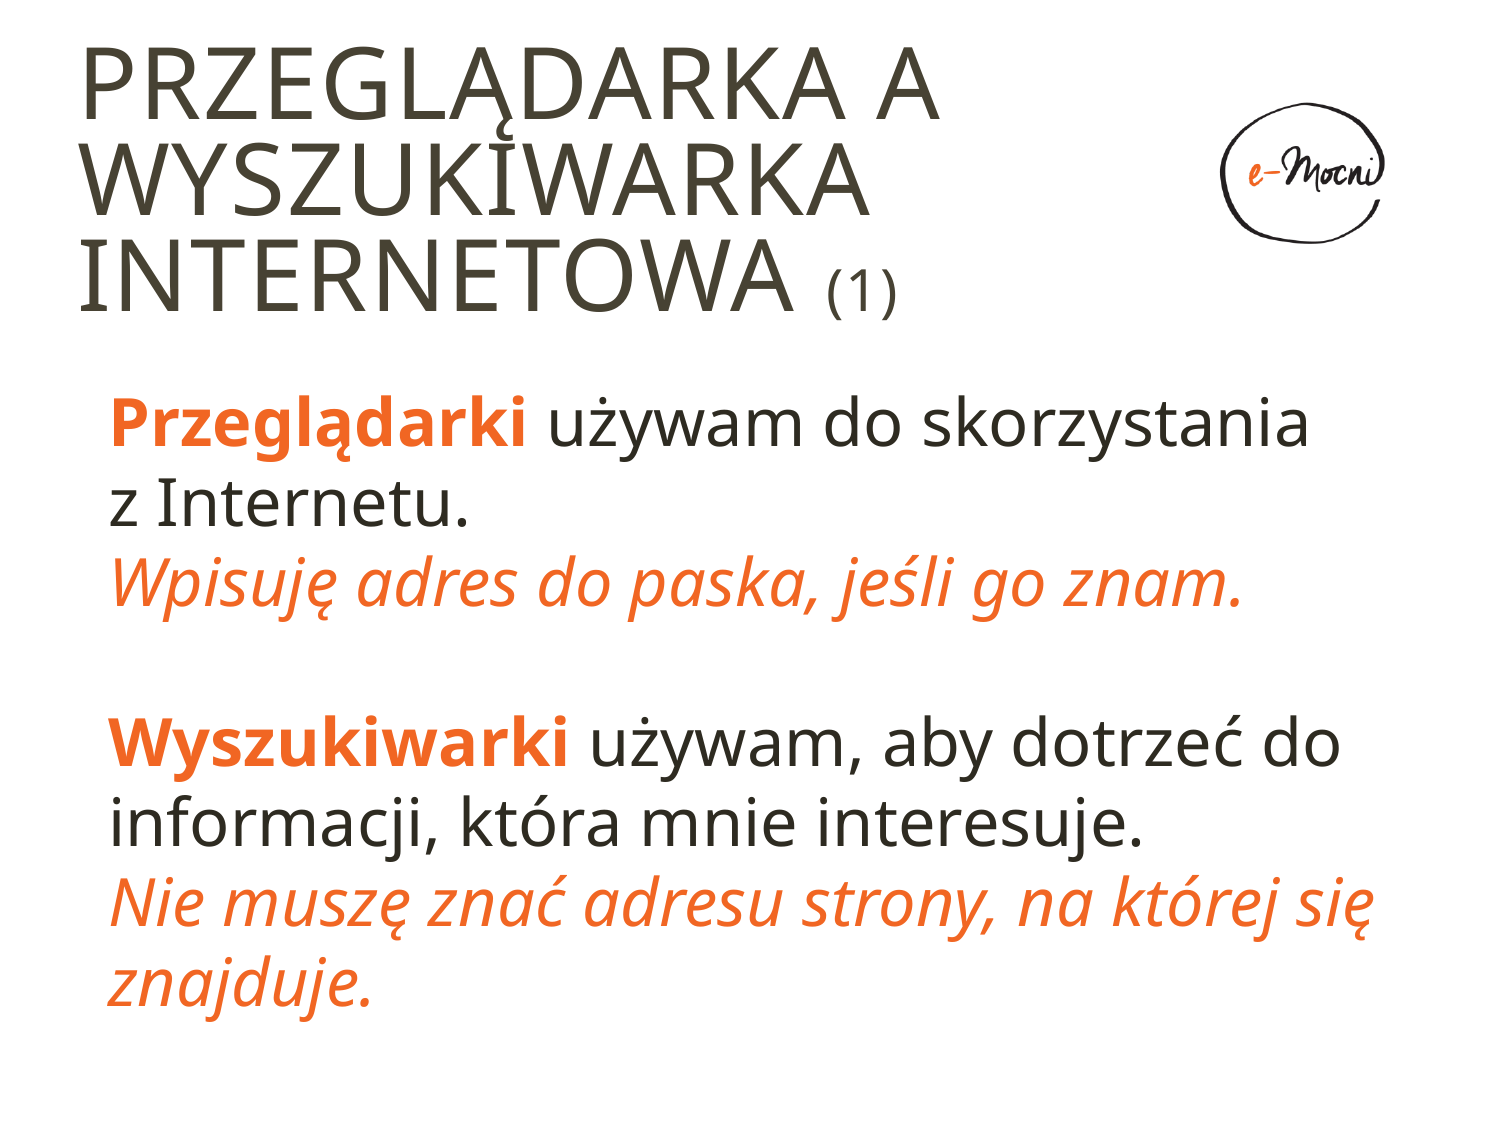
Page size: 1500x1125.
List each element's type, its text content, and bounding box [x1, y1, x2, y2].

title PRZEGLĄDARKA a WYSZUKIWARKA INTERNETOWA (1) [62, 33, 1172, 340]
picture [1163, 89, 1442, 257]
text_box Przeglądarki używam do skorzystania z Internetu. Wpisuję adres do paska, jeśli go znam. Wyszukiwarki używam, aby dotrzeć do informacji, która mnie interesuje. Nie muszę znać adresu strony, na której się znajduje. [93, 331, 1469, 1069]
